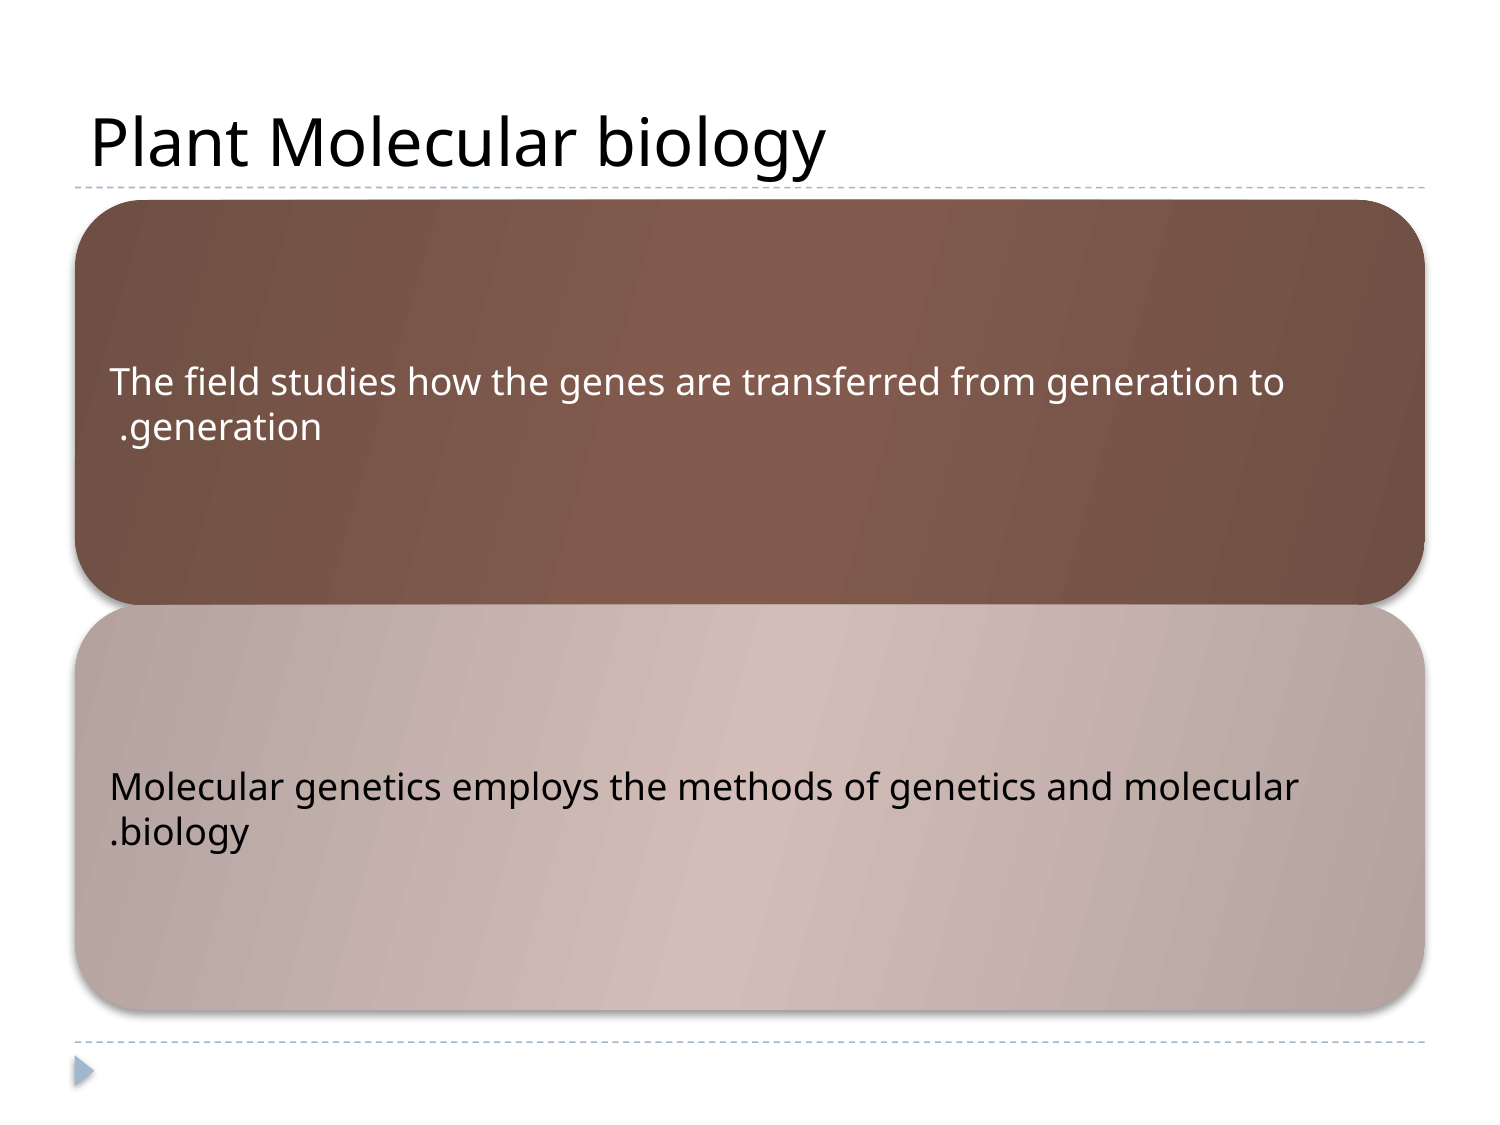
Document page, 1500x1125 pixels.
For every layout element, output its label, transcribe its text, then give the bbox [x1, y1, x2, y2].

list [74, 199, 1426, 1011]
title Plant Molecular biology [75, 24, 1425, 188]
